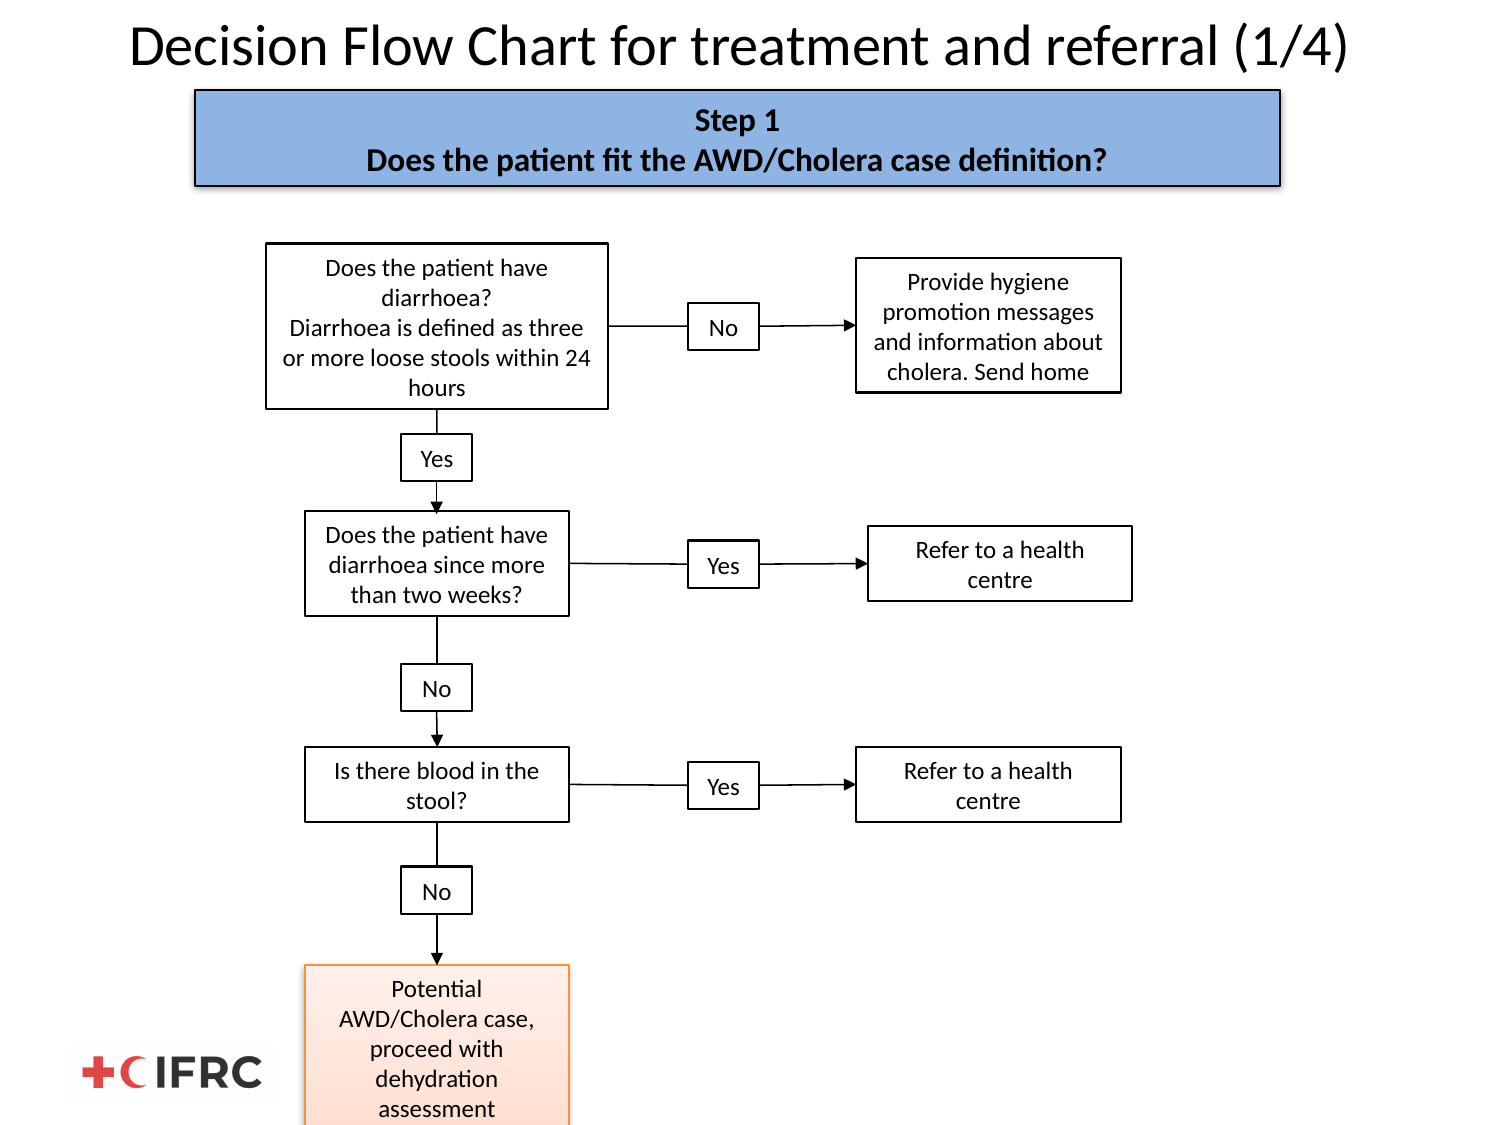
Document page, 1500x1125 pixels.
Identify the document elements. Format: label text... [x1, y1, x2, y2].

text_box Refer to a health centre [854, 745, 1123, 824]
text_box Does the patient have diarrhoea since more than two weeks? [303, 509, 571, 618]
text_box No [686, 301, 761, 352]
text_box Does the patient have diarrhoea? Diarrhoea is defined as three or more loose stools within 24 hours [264, 241, 610, 411]
text_box Yes [686, 538, 761, 590]
text_box Provide hygiene promotion messages and information about cholera. Send home [854, 256, 1123, 395]
text_box Potential AWD/Cholera case, proceed with dehydration assessment [304, 964, 570, 1125]
text_box Refer to a health centre [866, 524, 1135, 603]
picture [68, 1042, 277, 1103]
text_box Is there blood in the stool? [303, 745, 571, 824]
text_box Decision Flow Chart for treatment and referral (1/4) [64, 0, 1415, 188]
text_box Yes [399, 432, 474, 483]
text_box No [399, 864, 474, 916]
text_box Yes [686, 760, 761, 811]
text_box No [399, 662, 474, 713]
